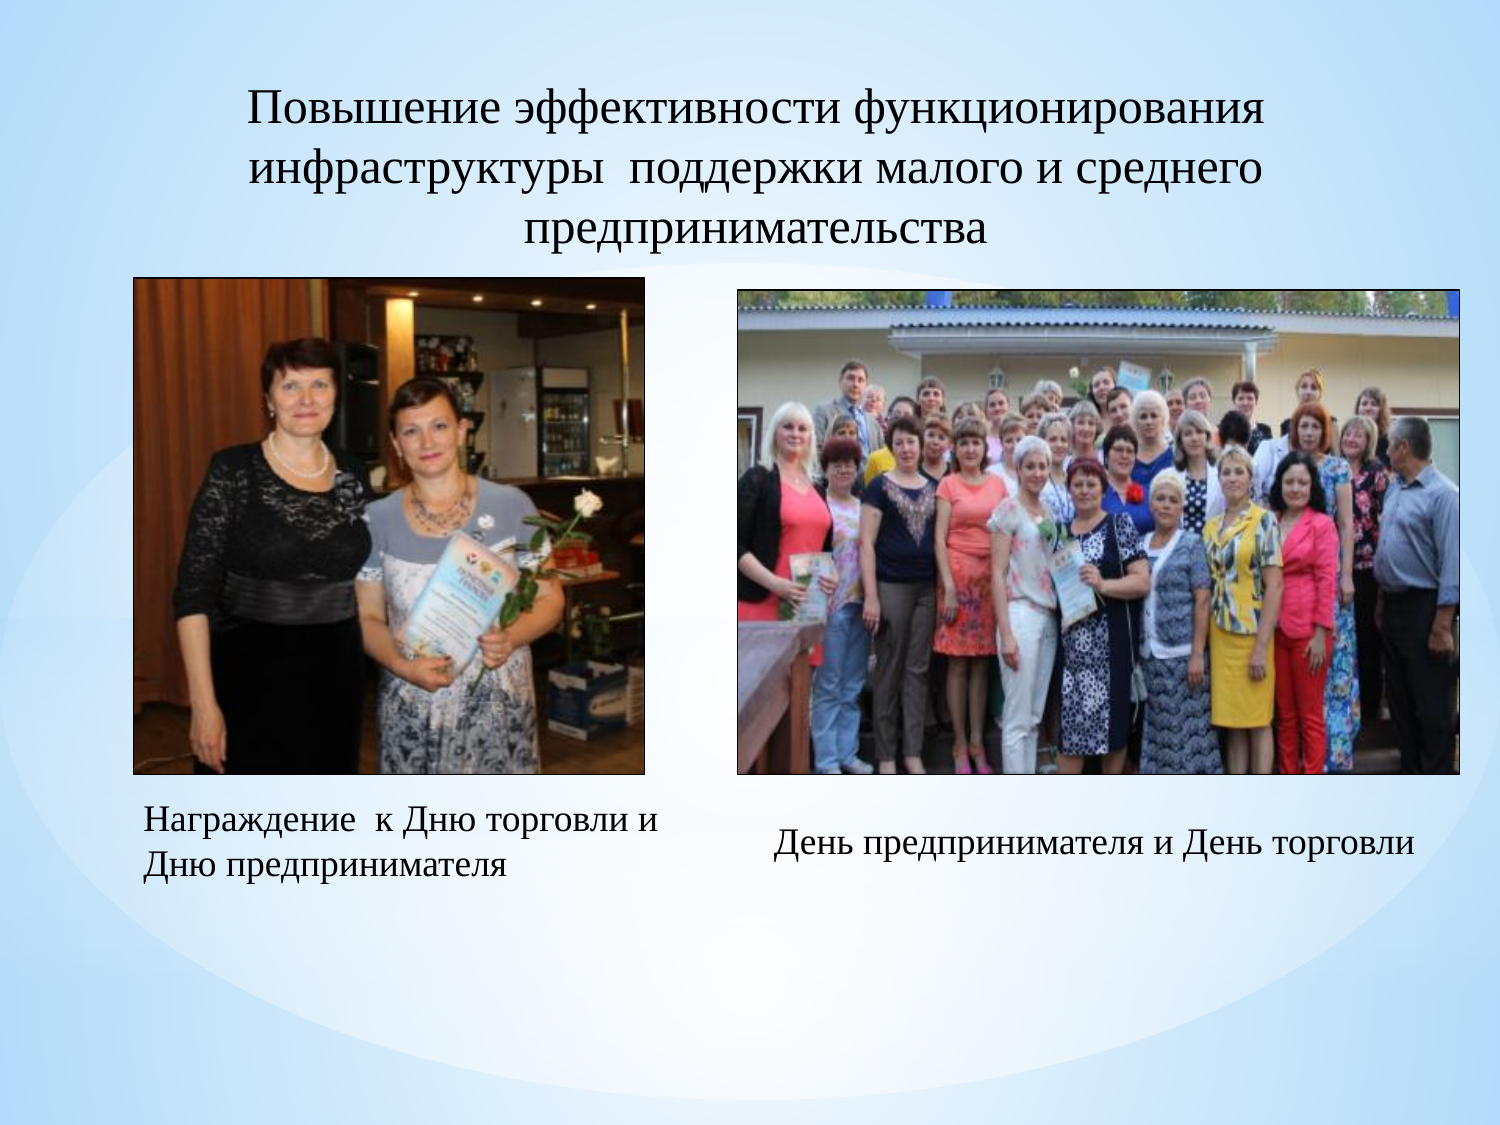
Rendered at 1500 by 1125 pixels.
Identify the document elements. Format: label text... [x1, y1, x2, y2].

text_box Награждение к Дню торговли и Дню предпринимателя [128, 786, 675, 892]
text_box Повышение эффективности функционирования инфраструктуры поддержки малого и среднего предпринимательства [53, 66, 1459, 262]
picture [737, 290, 1459, 775]
text_box День предпринимателя и День торговли [759, 809, 1461, 870]
picture [133, 278, 644, 775]
